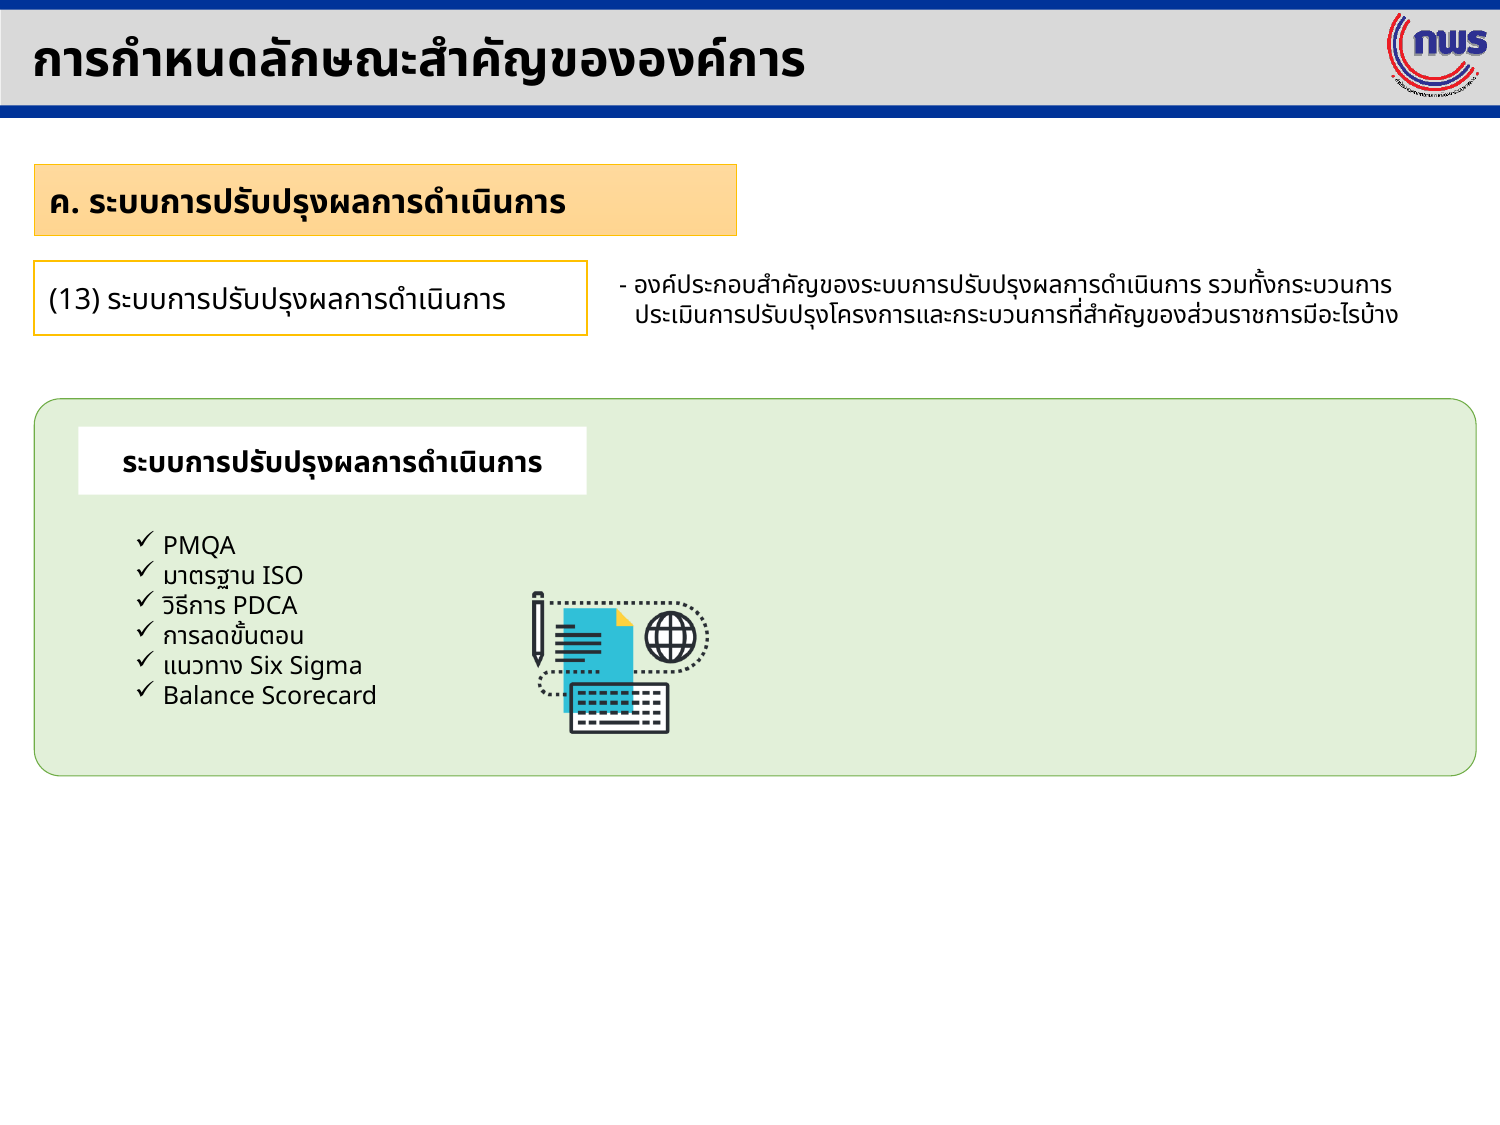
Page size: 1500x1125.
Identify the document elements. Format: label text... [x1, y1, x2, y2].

picture [532, 591, 709, 734]
text_box ค. ระบบการปรับปรุงผลการดำเนินการ [34, 164, 737, 236]
text_box [33, 398, 1477, 777]
text_box ระบบการปรับปรุงผลการดำเนินการ [77, 426, 588, 496]
text_box (13) ระบบการปรับปรุงผลการดำเนินการ [33, 260, 588, 336]
text_box การกำหนดลักษณะสำคัญขององค์การ [0, 2, 1477, 97]
text_box - องค์ประกอบสำคัญของระบบการปรับปรุงผลการดำเนินการ รวมทั้งกระบวนการประเมินการปรับปรุงโครงการและกระบวนการที่สำคัญของส่วนราชการมีอะไรบ้าง [604, 260, 1477, 336]
picture [1477, 13, 1487, 97]
text_box PMQA มาตรฐาน ISO วิธีการ PDCA การลดขั้นตอน แนวทาง Six Sigma Balance Scorecard [119, 522, 689, 717]
